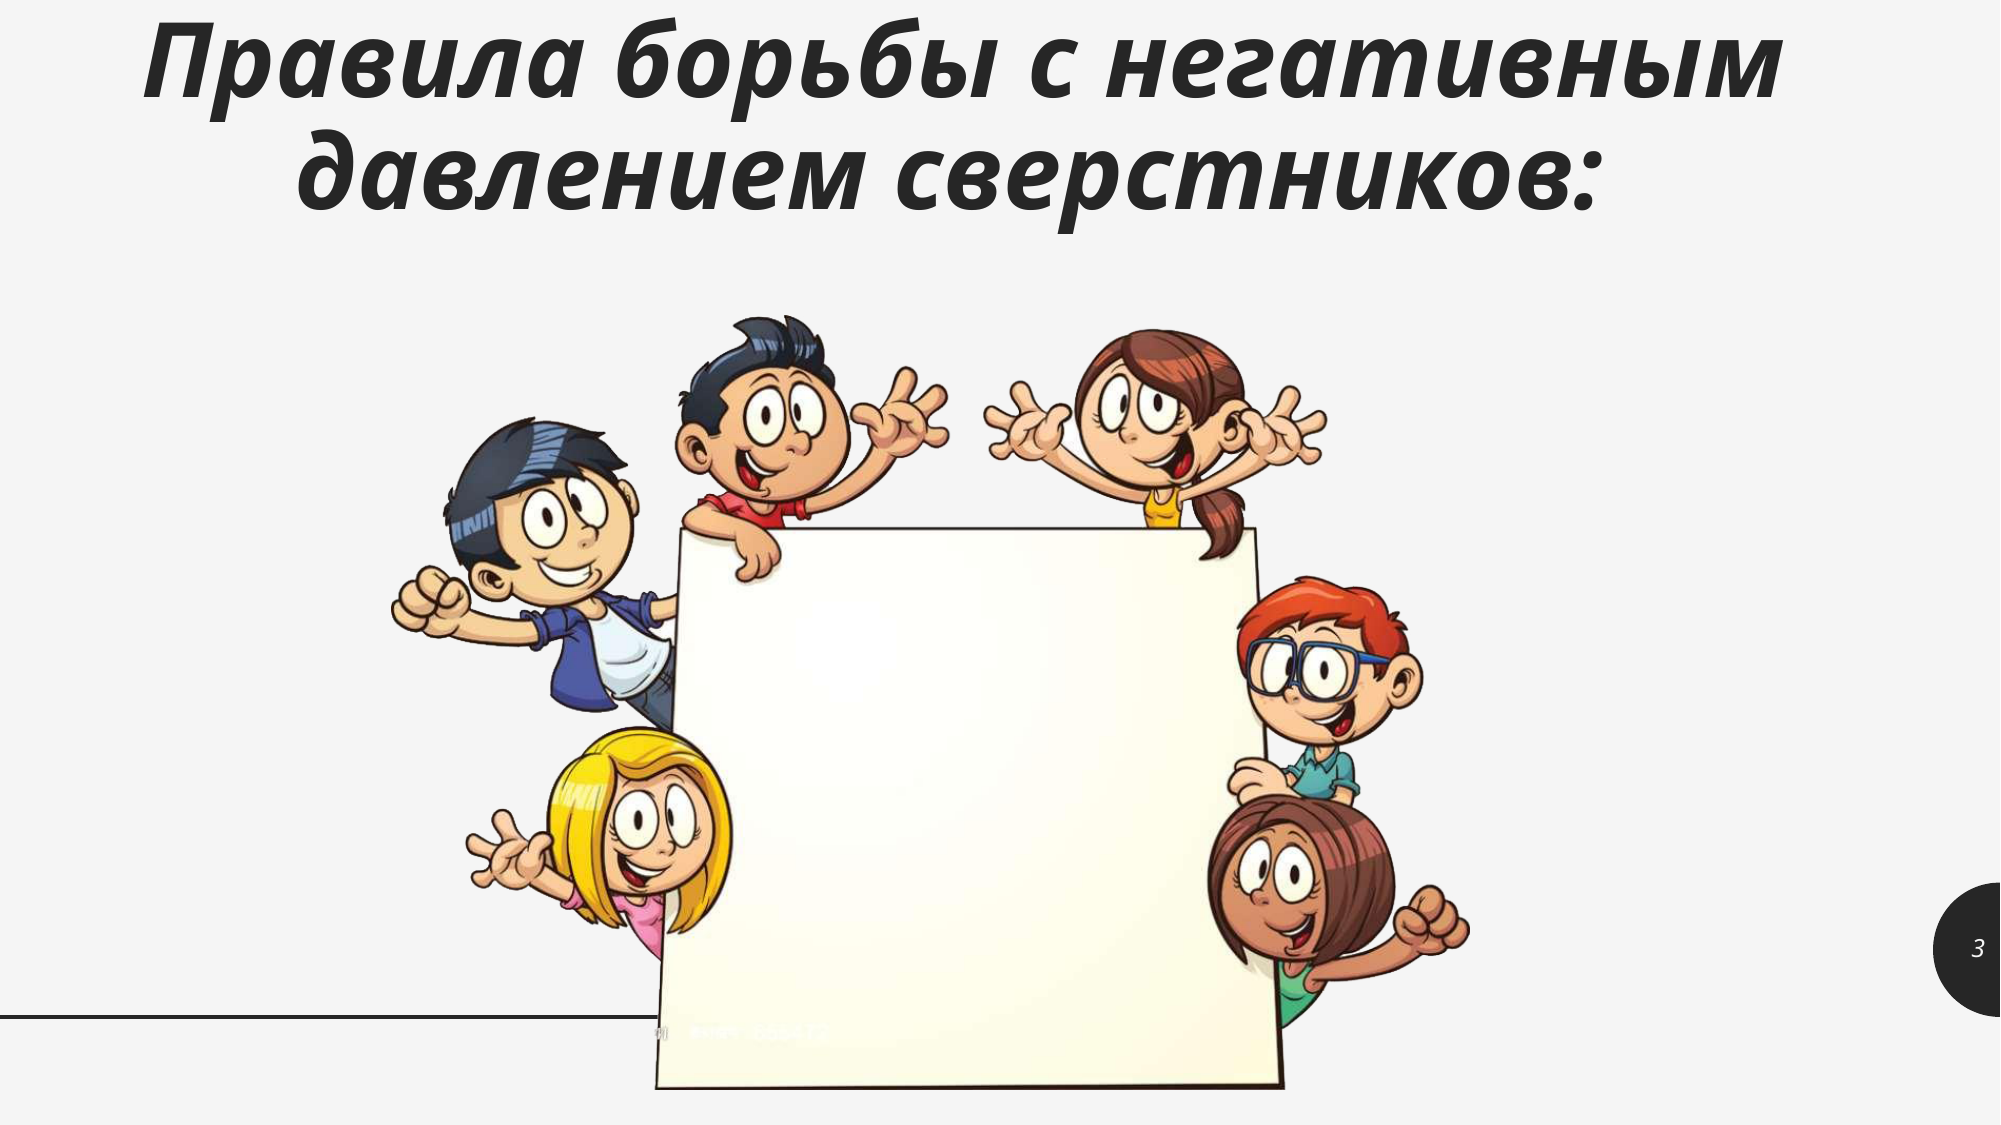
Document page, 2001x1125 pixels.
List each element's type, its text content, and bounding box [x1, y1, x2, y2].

slide_number 3 [1933, 919, 2000, 980]
title Правила борьбы с негативным давлением сверстников: [122, 0, 1805, 813]
picture [391, 315, 1470, 1091]
